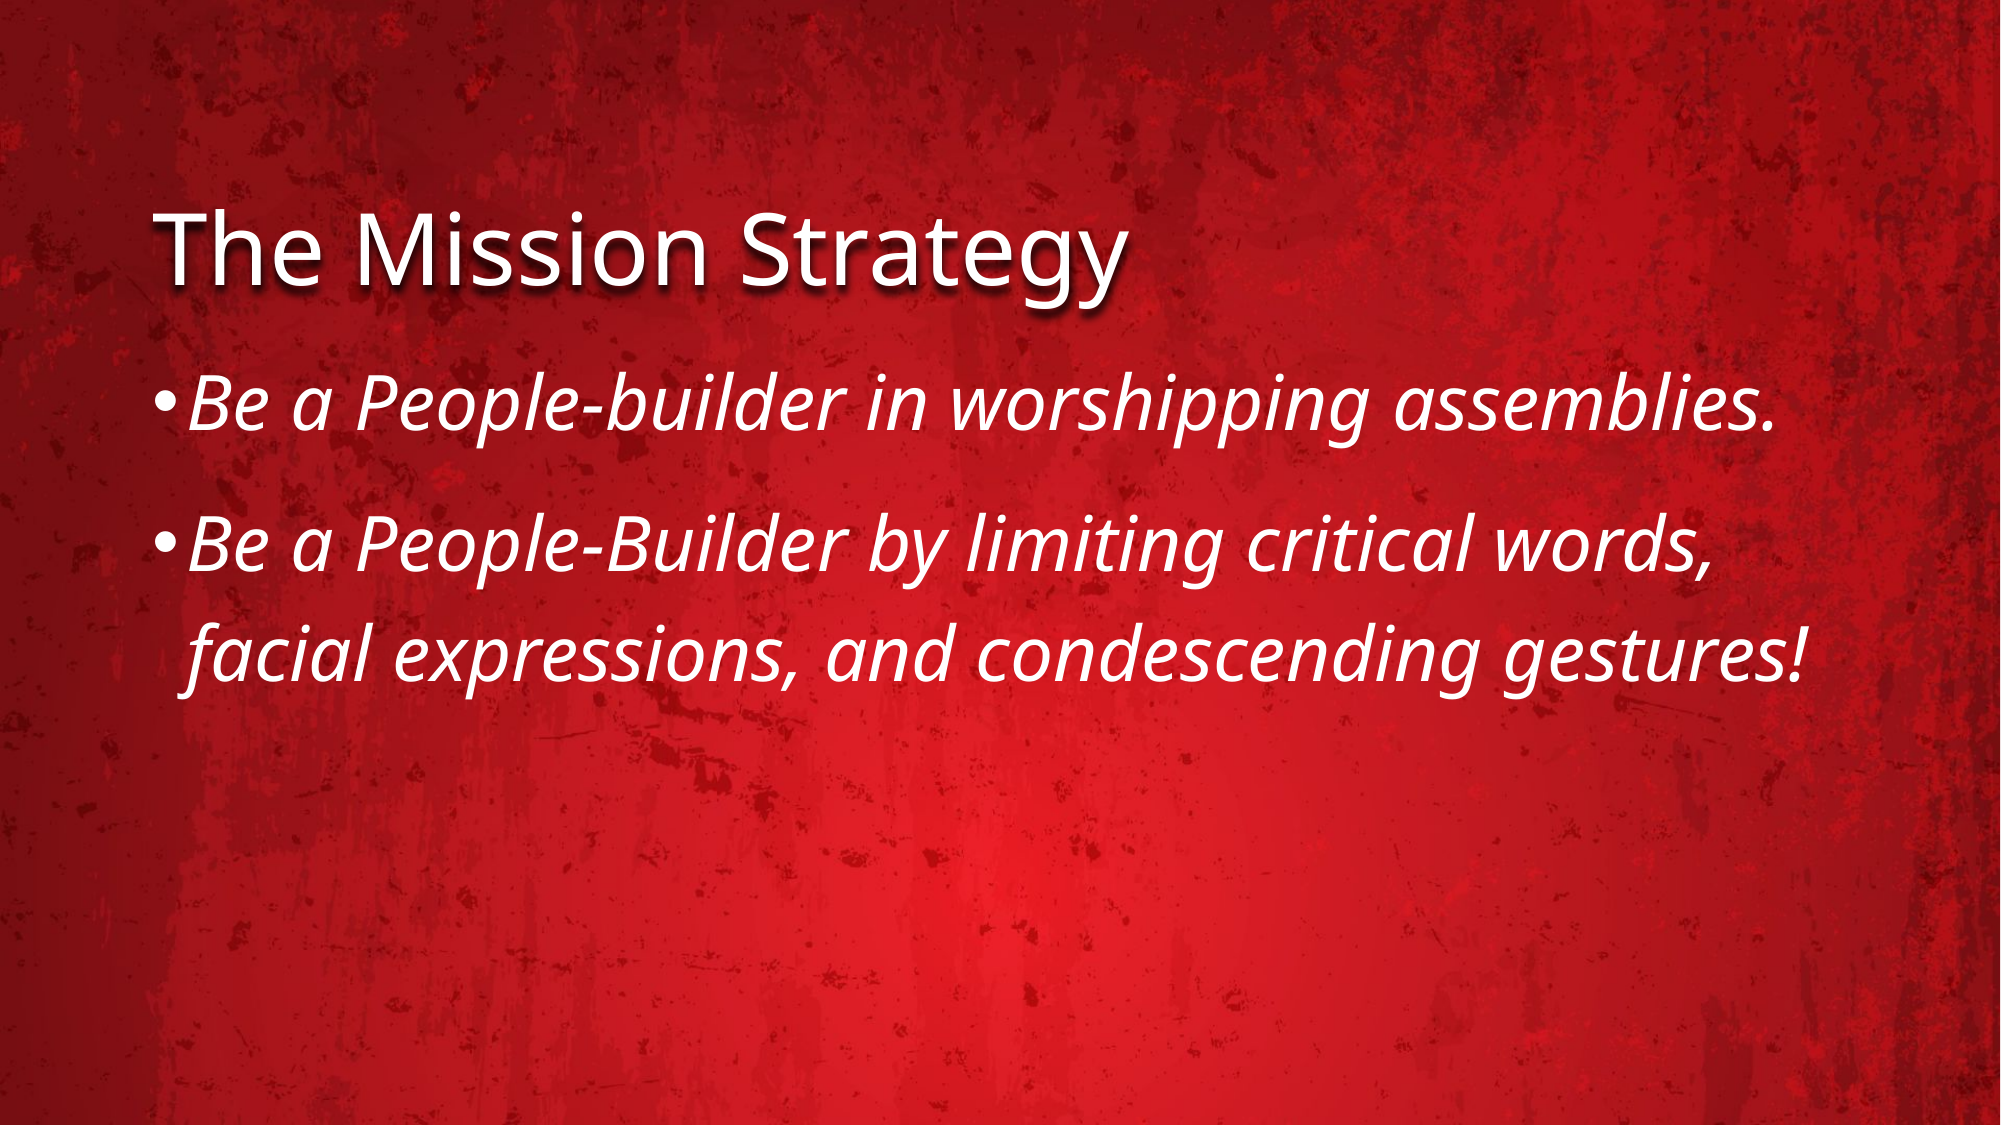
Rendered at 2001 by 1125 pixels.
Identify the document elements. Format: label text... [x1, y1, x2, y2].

picture [0, 0, 2001, 1125]
list Be a People-builder in worshipping assemblies. Be a People-Builder by limiting critical words, facial expressions, and condescending gestures! [137, 299, 1863, 733]
title The Mission Strategy [137, 104, 1863, 299]
